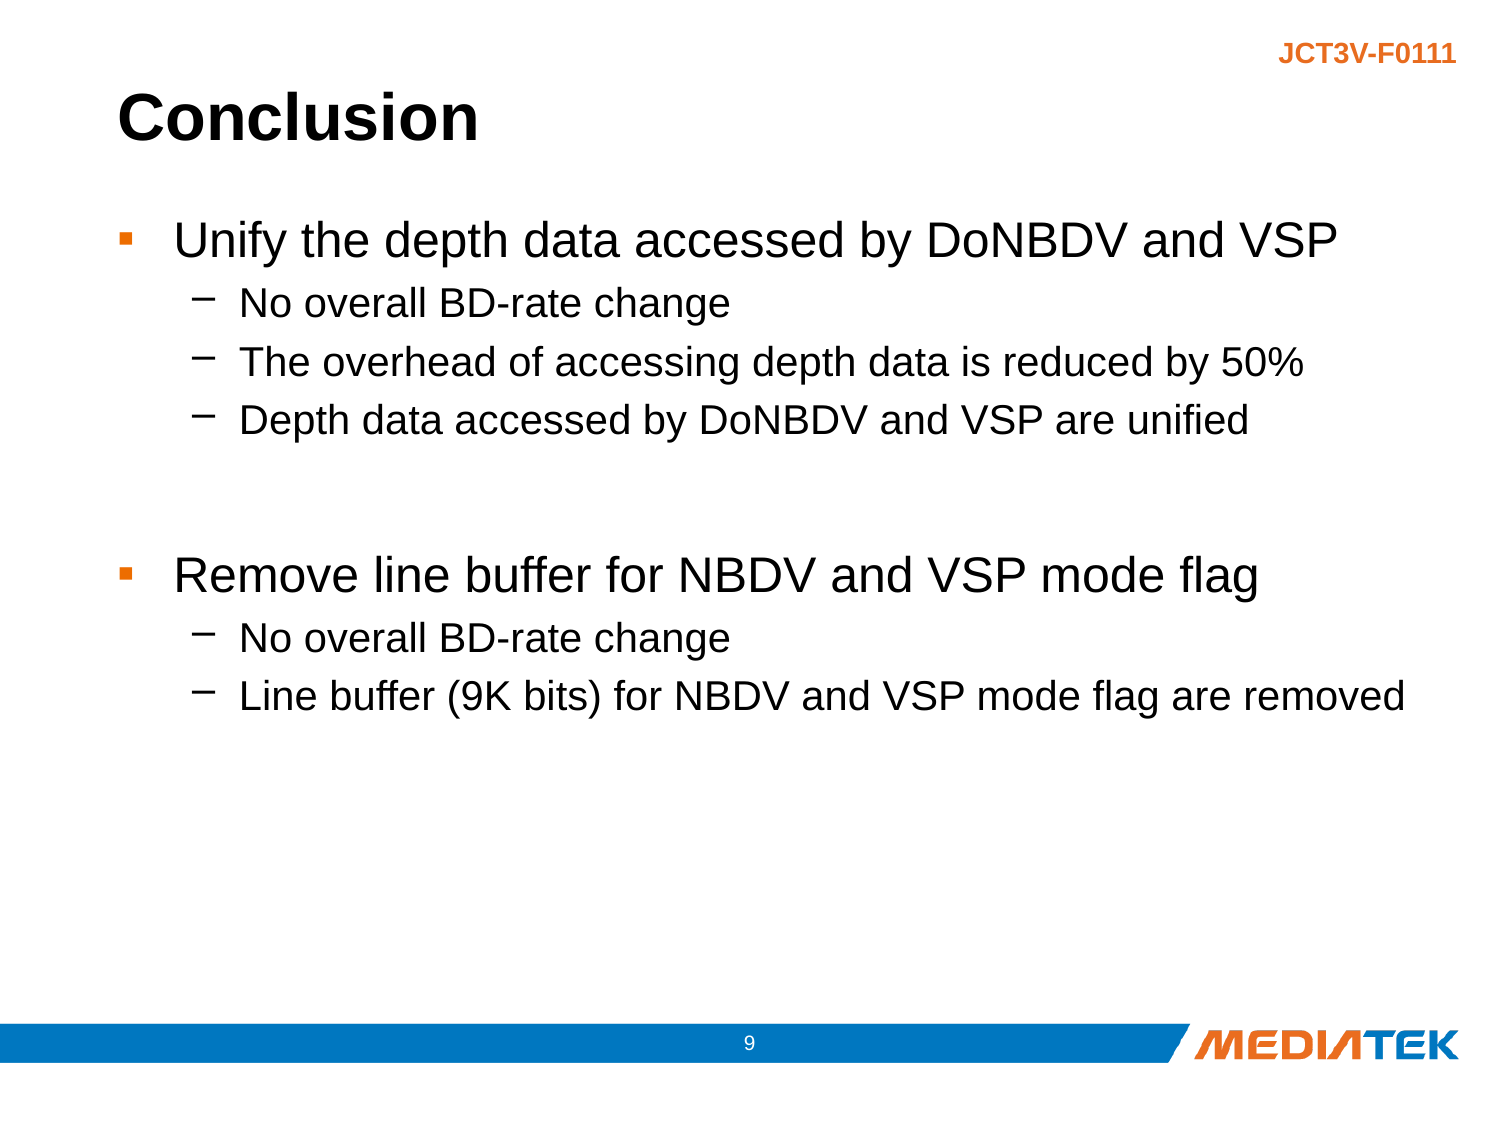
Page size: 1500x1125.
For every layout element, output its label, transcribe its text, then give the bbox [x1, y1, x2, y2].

picture [0, 1023, 711, 1063]
slide_number 8 [711, 1022, 789, 1090]
title Conclusion [101, 37, 1425, 191]
list Unify the depth data accessed by DoNBDV and VSP No overall BD-rate change The overhead of accessing depth data is reduced by 50% Depth data accessed by DoNBDV and VSP are unified Remove line buffer for NBDV and VSP mode flag No overall BD-rate change Line buffer (9K bits) for NBDV and VSP mode flag are removed [101, 199, 1424, 1001]
picture [789, 1023, 1459, 1063]
